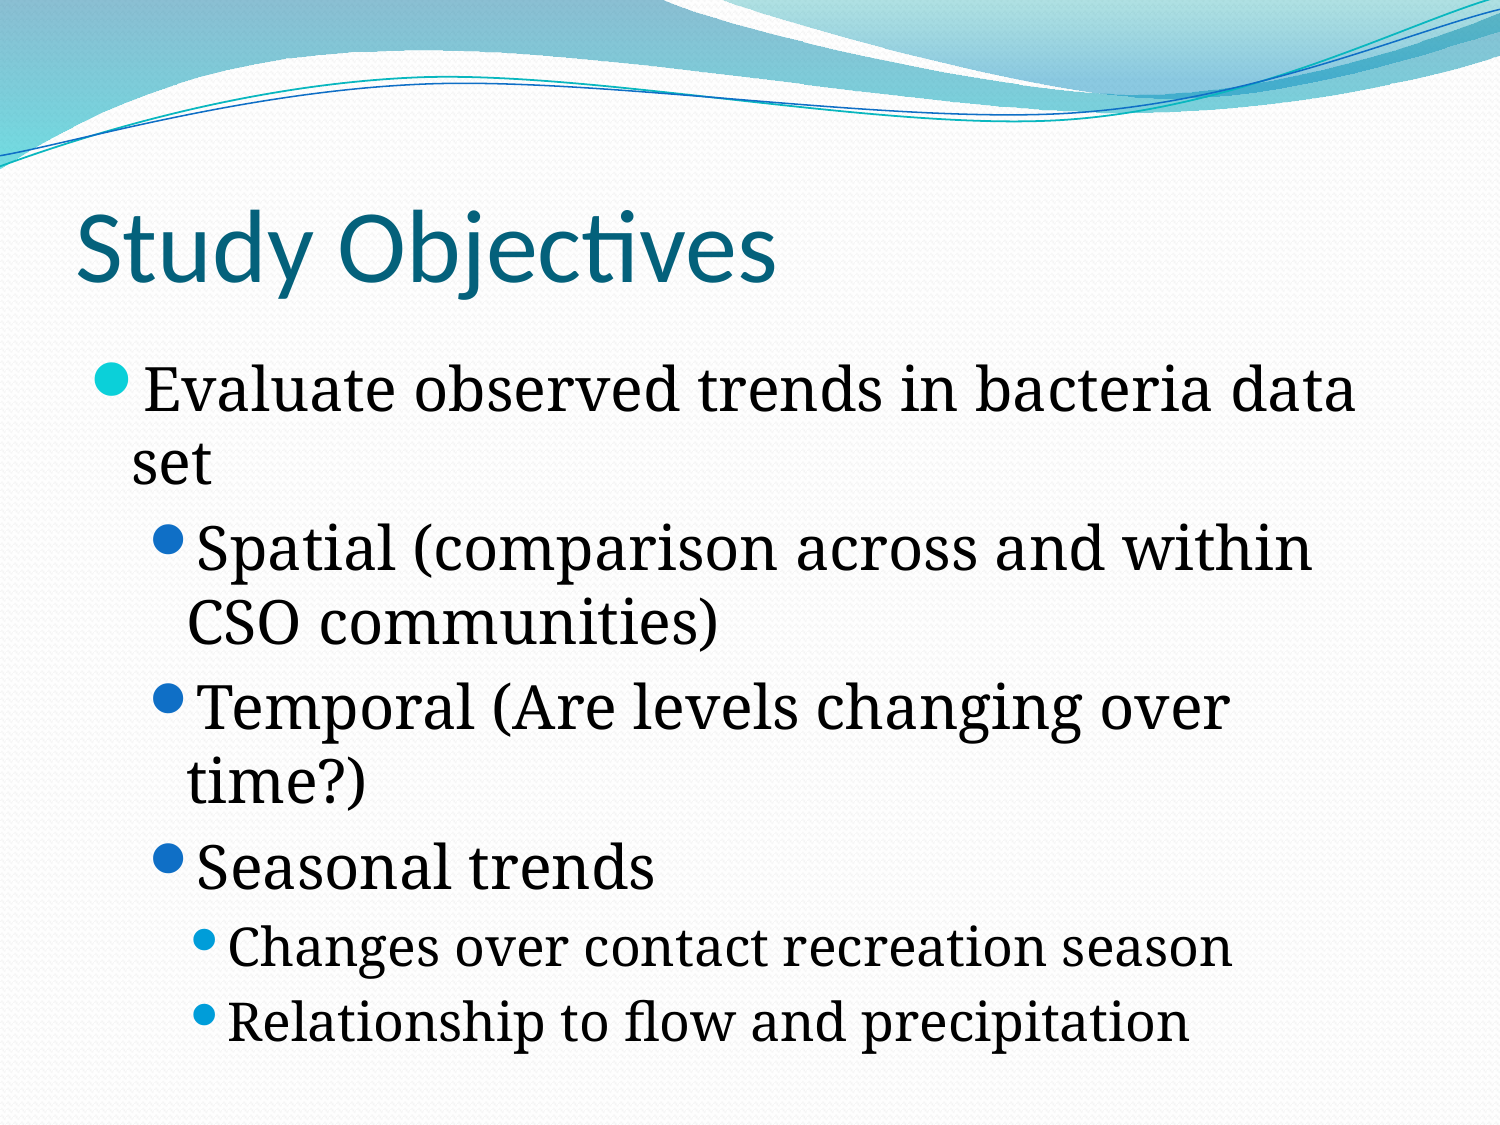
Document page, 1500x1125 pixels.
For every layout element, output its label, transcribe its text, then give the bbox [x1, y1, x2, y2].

title Study Objectives [75, 115, 1425, 303]
list Evaluate observed trends in bacteria data set Spatial (comparison across and within CSO communities) Temporal (Are levels changing over time?) Seasonal trends Changes over contact recreation season Relationship to flow and precipitation [75, 342, 1425, 1063]
